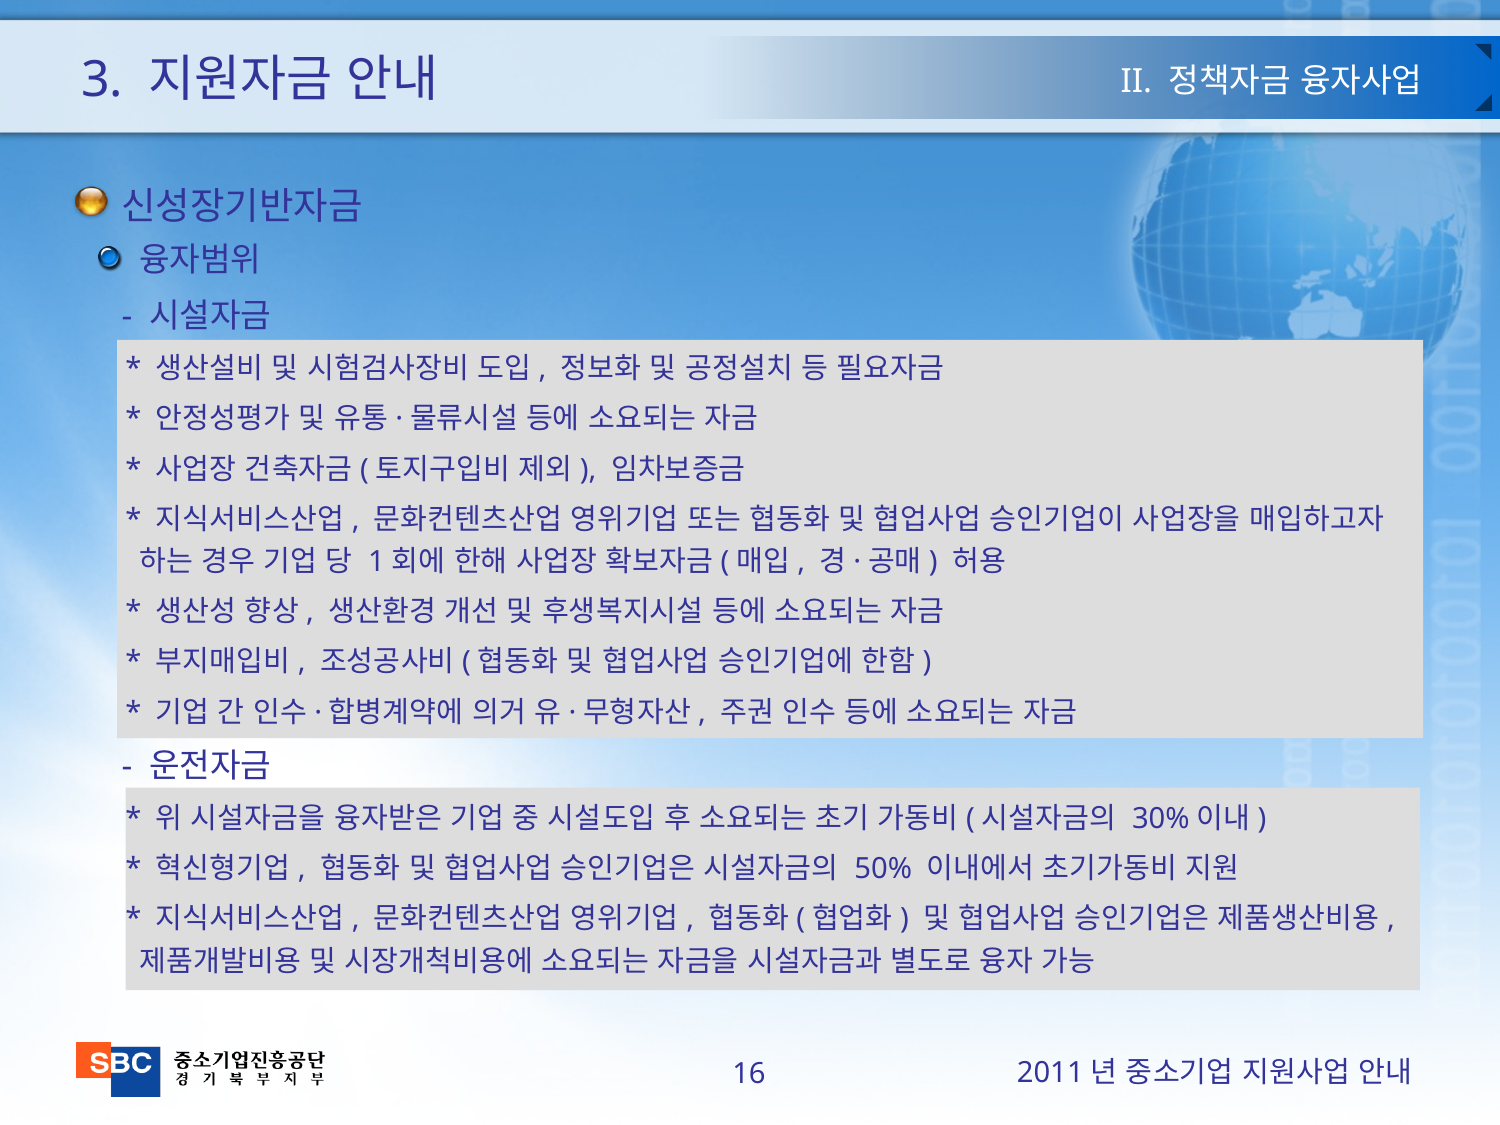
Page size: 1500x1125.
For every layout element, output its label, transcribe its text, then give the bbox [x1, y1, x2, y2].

text_box II. 정책자금 융자사업 [1105, 51, 1438, 107]
text_box 3. 지원자금 안내 [66, 38, 454, 114]
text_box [71, 169, 716, 230]
picture [0, 0, 1500, 1125]
text_box 융자범위 - 시설자금 * 생산설비 및 시험검사장비 도입, 정보화 및 공정설치 등 필요자금 * 안정성평가 및 유통·물류시설 등에 소요되는 자금 * 사업장 건축자금(토지구입비 제외), 임차보증금 * 지식서비스산업, 문화컨텐츠산업 영위기업 또는 협동화 및 협업사업 승인기업이 사업장을 매입하고자 하는 경우 기업 당 1회에 한해 사업장 확보자금(매입, 경·공매) 허용 * 생산성 향상, 생산환경 개선 및 후생복지시설 등에 소요되는 자금 * 부지매입비, 조성공사비(협동화 및 협업사업 승인기업에 한함) * 기업 간 인수·합병계약에 의거 유·무형자산, 주권 인수 등에 소요되는 자금 - 운전자금 * 위 시설자금을 융자받은 기업 중 시설도입 후 소요되는 초기 가동비(시설자금의 30%이내) * 혁신형기업, 협동화 및 협업사업 승인기업은 시설자금의 50% 이내에서 초기가동비 지원 * 지식서비스산업, 문화컨텐츠산업 영위기업, 협동화(협업화) 및 협업사업 승인기업은 제품생산비용, 제품개발비용 및 시장개척비용에 소요되는 자금을 시설자금과 별도로 융자 가능 [80, 222, 1440, 1041]
